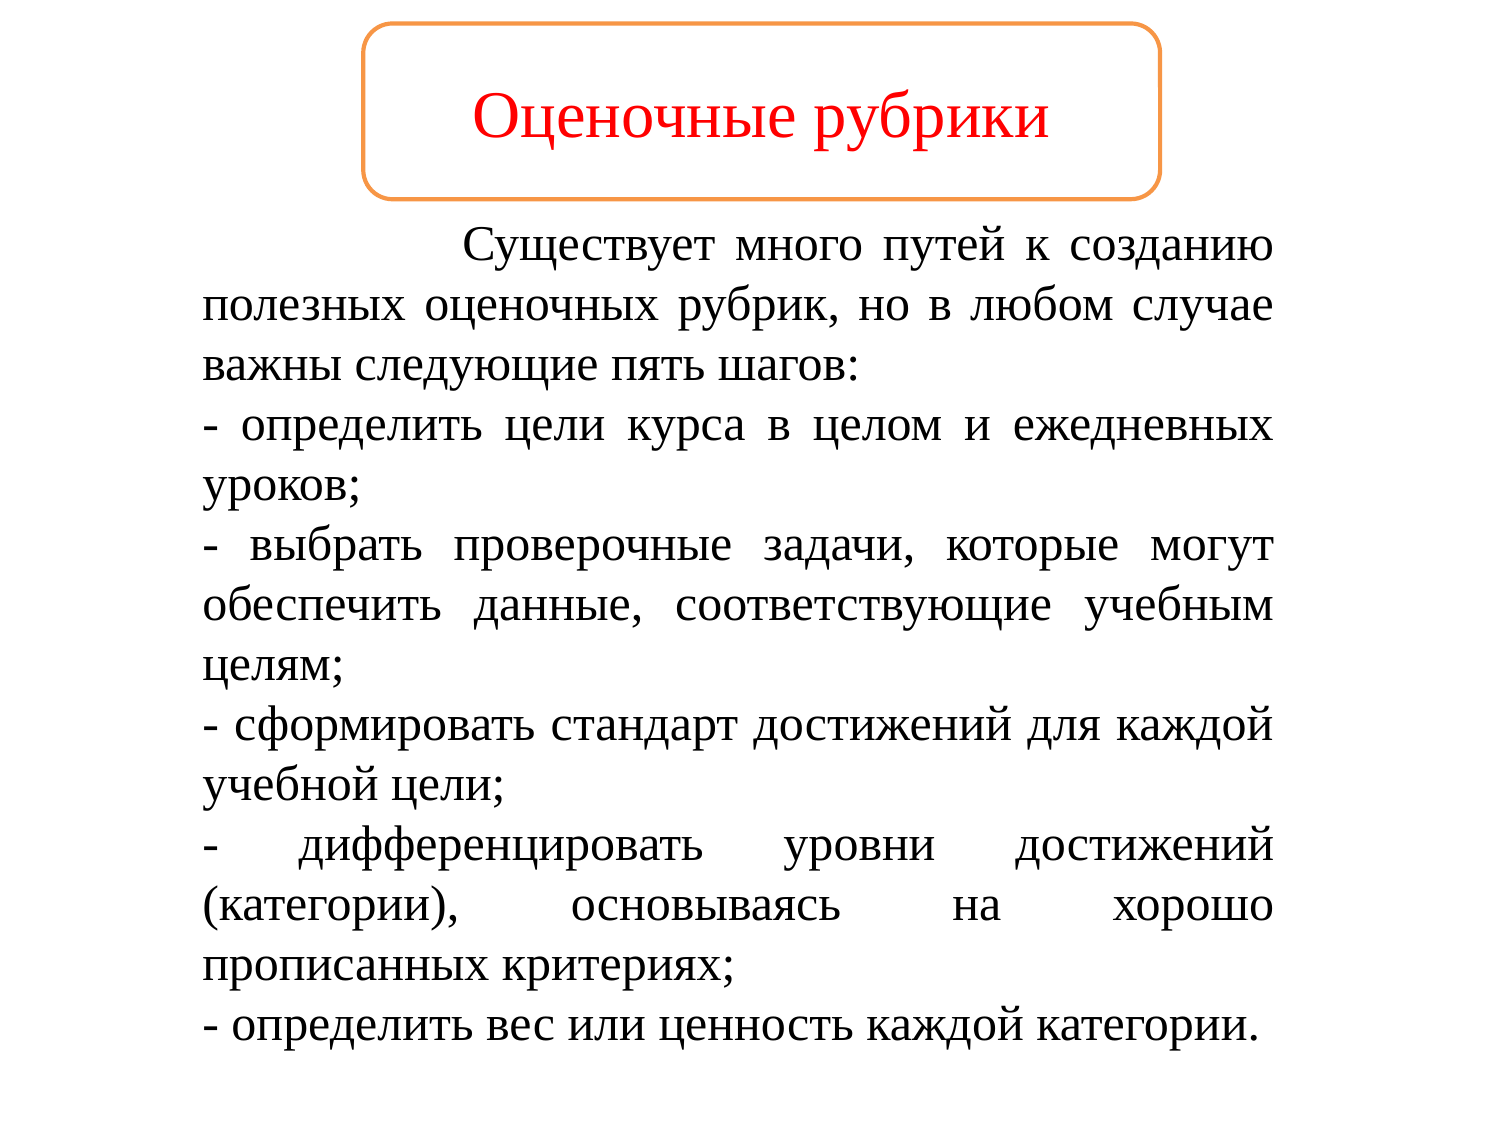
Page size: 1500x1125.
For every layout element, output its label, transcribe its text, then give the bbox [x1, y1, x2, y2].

text_box Существует много путей к созданию полезных оценочных рубрик, но в любом случае важны следующие пять шагов: - определить цели курса в целом и ежедневных уроков; - выбрать проверочные задачи, которые могут обеспечить данные, соответствующие учебным целям; - сформировать стандарт достижений для каждой учебной цели; - дифференцировать уровни достижений (категории), основываясь на хорошо прописанных критериях; - определить вес или ценность каждой категории. [187, 203, 1289, 1059]
text_box Оценочные рубрики [361, 21, 1163, 202]
